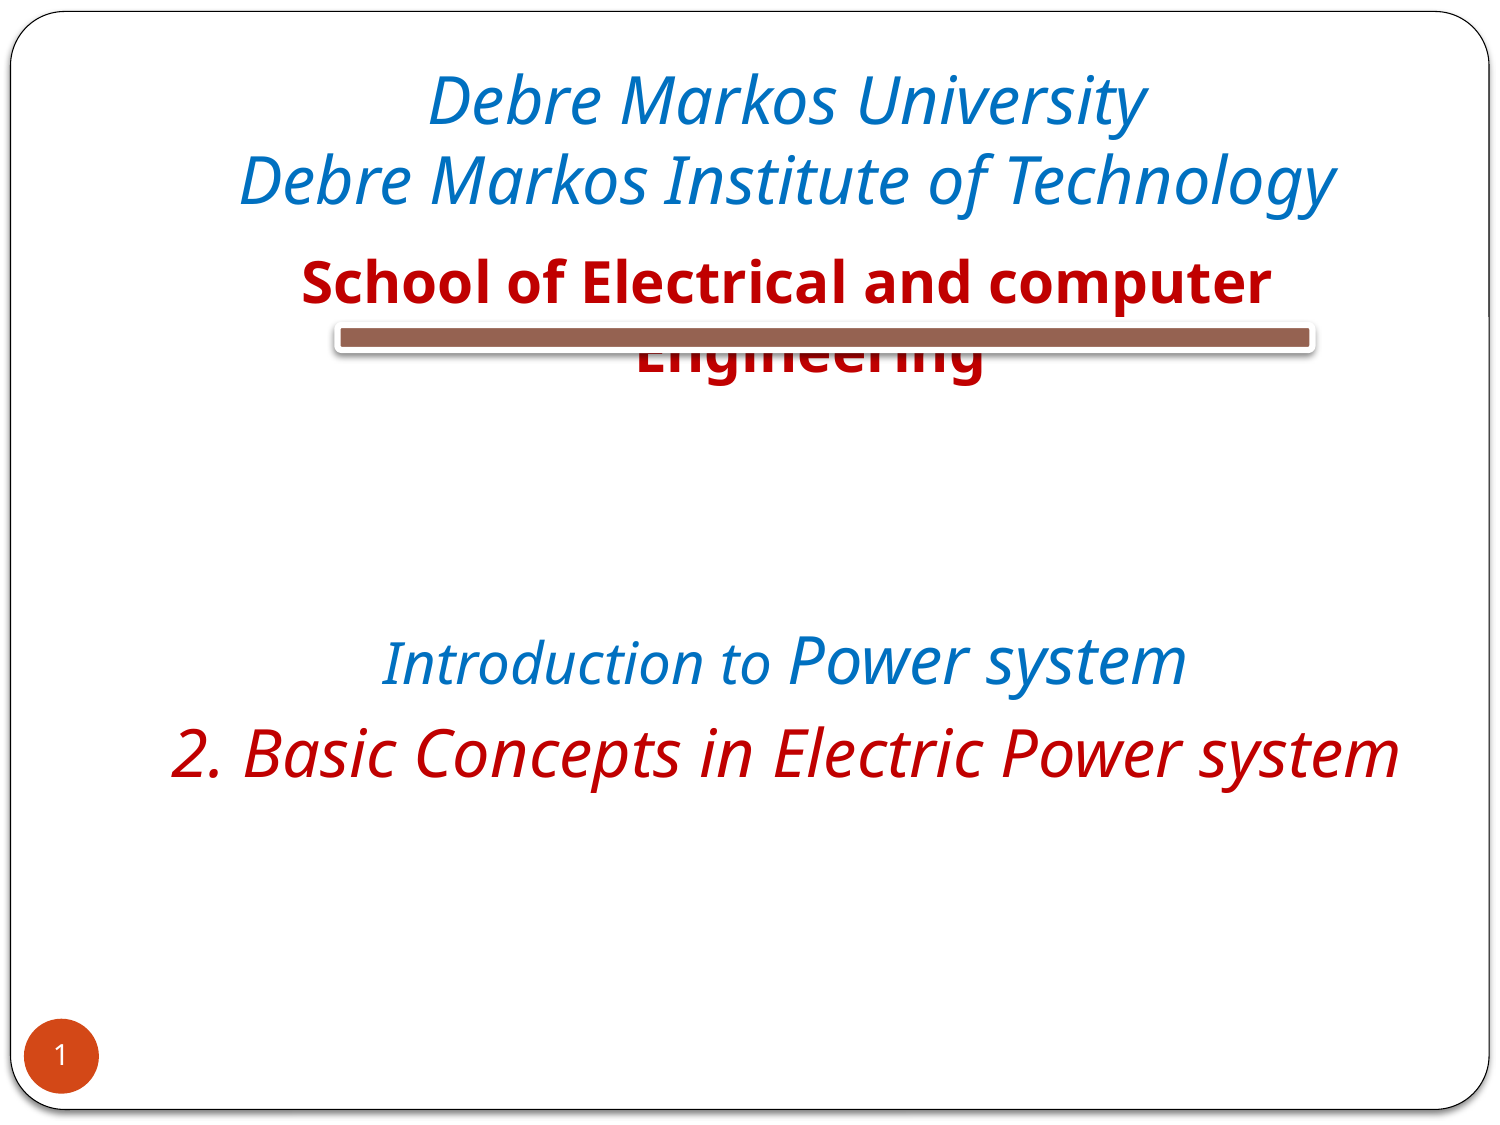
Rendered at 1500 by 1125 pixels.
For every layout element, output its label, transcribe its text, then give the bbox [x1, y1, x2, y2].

title Debre Markos University Debre Markos Institute of Technology [150, 45, 1425, 233]
list School of Electrical and computer Engineering Introduction to Power system 2. Basic Concepts in Electric Power system [150, 237, 1425, 988]
text_box [334, 321, 1316, 354]
slide_number 1 [23, 1018, 99, 1094]
